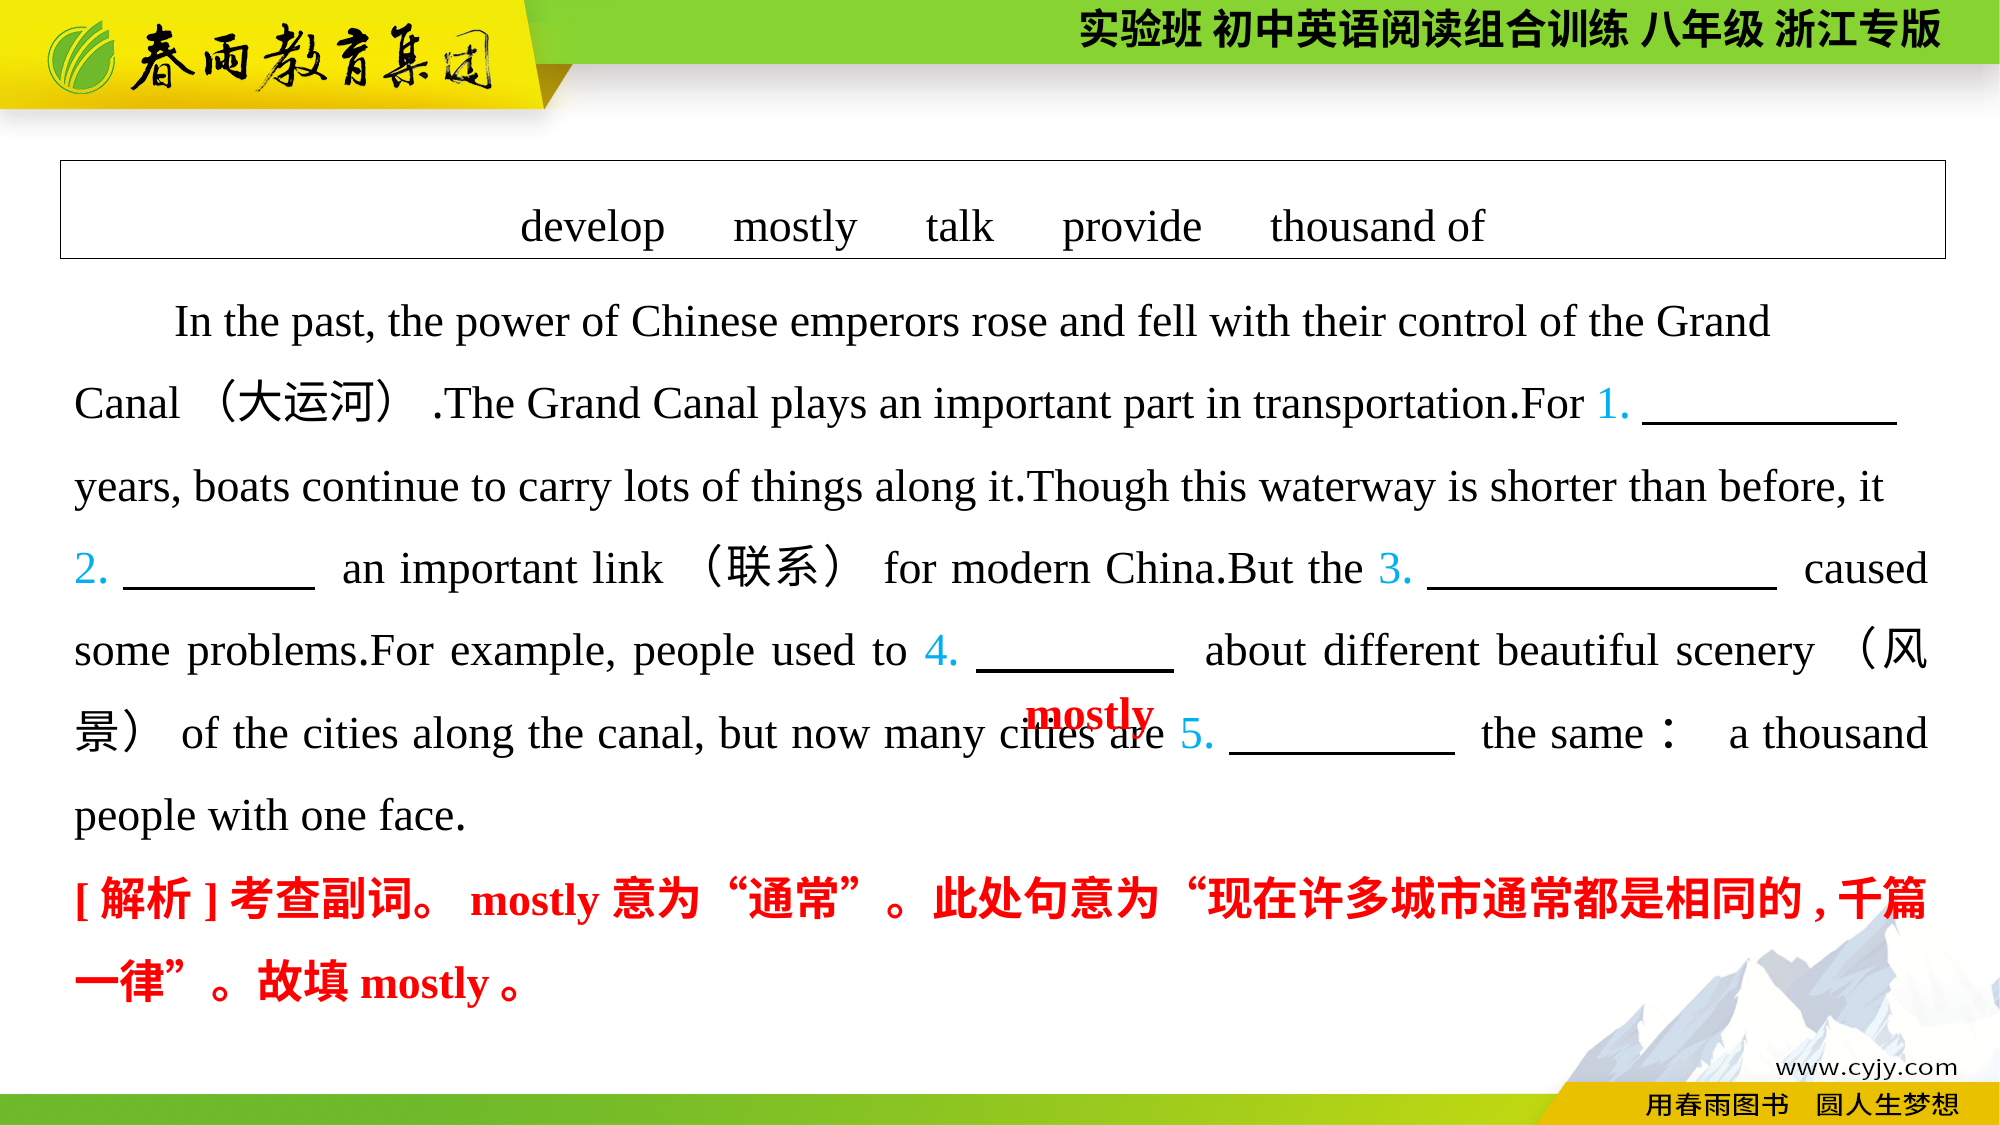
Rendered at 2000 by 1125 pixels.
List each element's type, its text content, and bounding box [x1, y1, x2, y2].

text_box [解析]考查副词。mostly意为“通常”。此处句意为“现在许多城市通常都是相同的,千篇一律”。故填mostly。 [59, 848, 1944, 1015]
picture [0, 0, 2000, 1125]
text_box In the past, the power of Chinese emperors rose and fell with their control of the Grand Canal（大运河）.The Grand Canal plays an important part in transportation.For 1. years, boats continue to carry lots of things along it.Though this waterway is shorter than before, it 2. an important link（联系）for modern China.But the 3. caused some problems.For example, people used to 4. about different beautiful scenery（风景）of the cities along the canal, but now many cities are 5. the same： a thousand people with one face. [59, 255, 1944, 848]
text_box mostly [1010, 676, 1170, 746]
text_box develop mostly talk provide thousand of [60, 160, 1946, 259]
